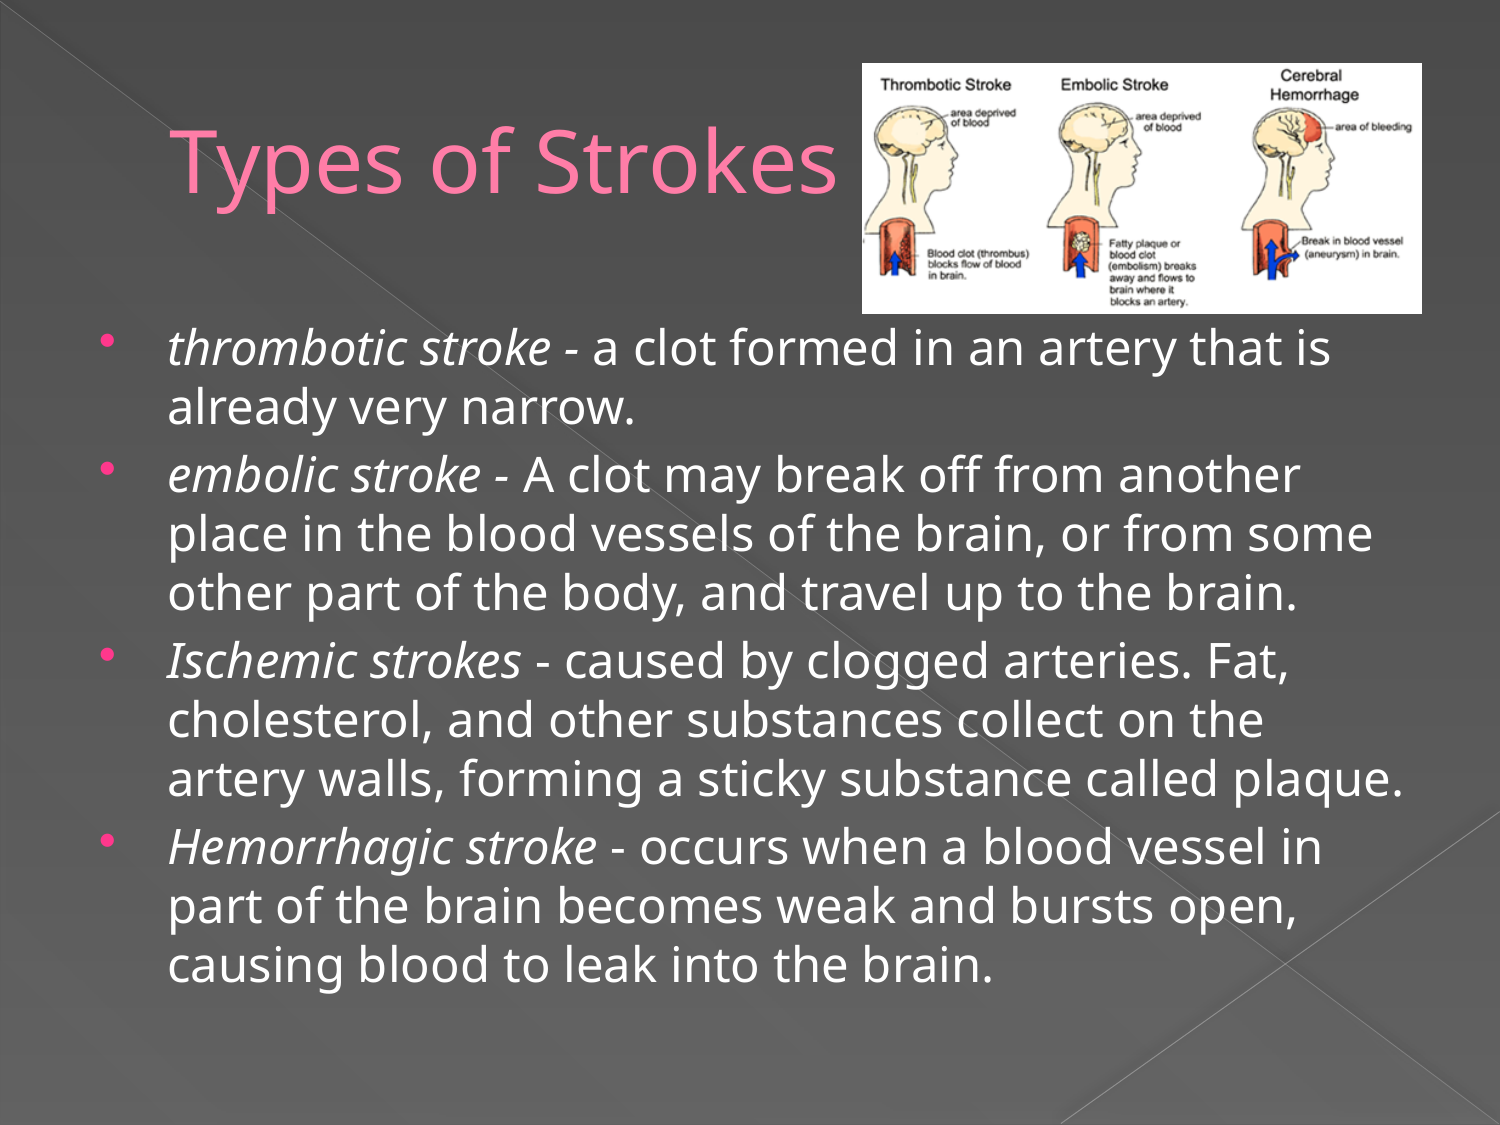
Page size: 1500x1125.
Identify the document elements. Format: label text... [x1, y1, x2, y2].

picture [862, 63, 1423, 314]
list thrombotic stroke - a clot formed in an artery that is already very narrow. embolic stroke - A clot may break off from another place in the blood vessels of the brain, or from some other part of the body, and travel up to the brain. Ischemic strokes - caused by clogged arteries. Fat, cholesterol, and other substances collect on the artery walls, forming a sticky substance called plaque. Hemorrhagic stroke - occurs when a blood vessel in part of the brain becomes weak and bursts open, causing blood to leak into the brain. [75, 308, 1425, 1059]
title Types of Strokes [75, 43, 1425, 274]
